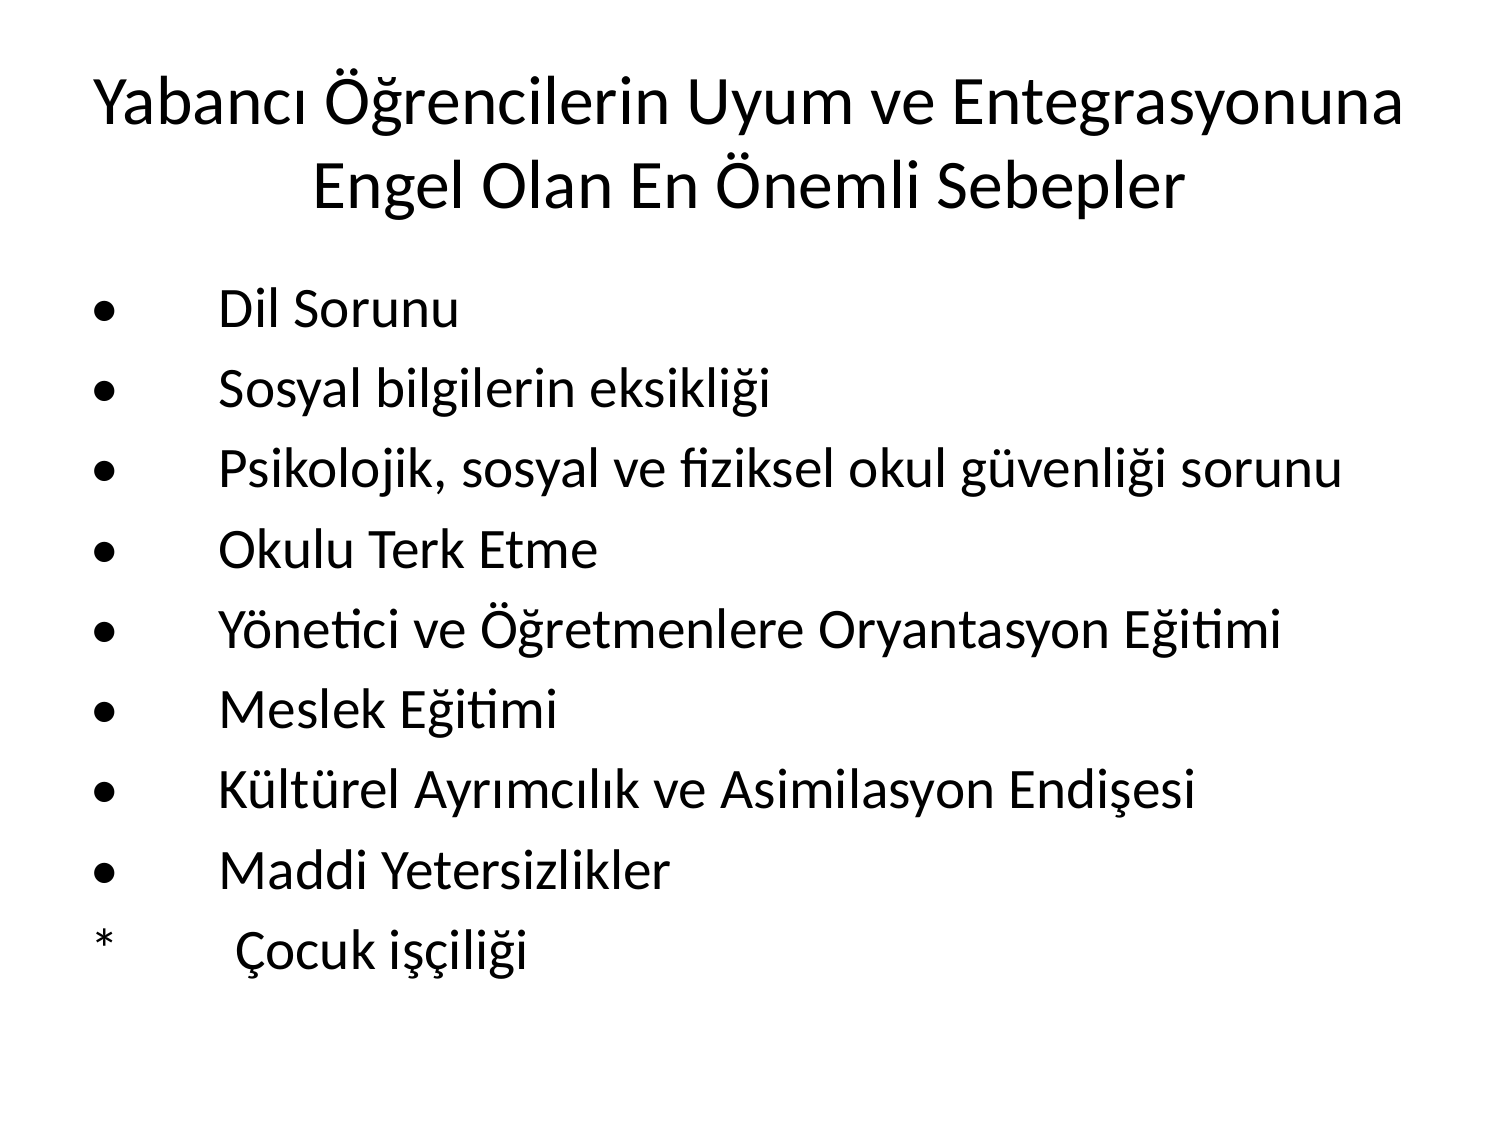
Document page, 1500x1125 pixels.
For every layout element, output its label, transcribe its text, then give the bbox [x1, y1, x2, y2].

list • Dil Sorunu • Sosyal bilgilerin eksikliği • Psikolojik, sosyal ve fiziksel okul güvenliği sorunu • Okulu Terk Etme • Yönetici ve Öğretmenlere Oryantasyon Eğitimi • Meslek Eğitimi • Kültürel Ayrımcılık ve Asimilasyon Endişesi • Maddi Yetersizlikler * Çocuk işçiliği [75, 262, 1425, 1005]
title Yabancı Öğrencilerin Uyum ve Entegrasyonuna Engel Olan En Önemli Sebepler [75, 45, 1425, 233]
